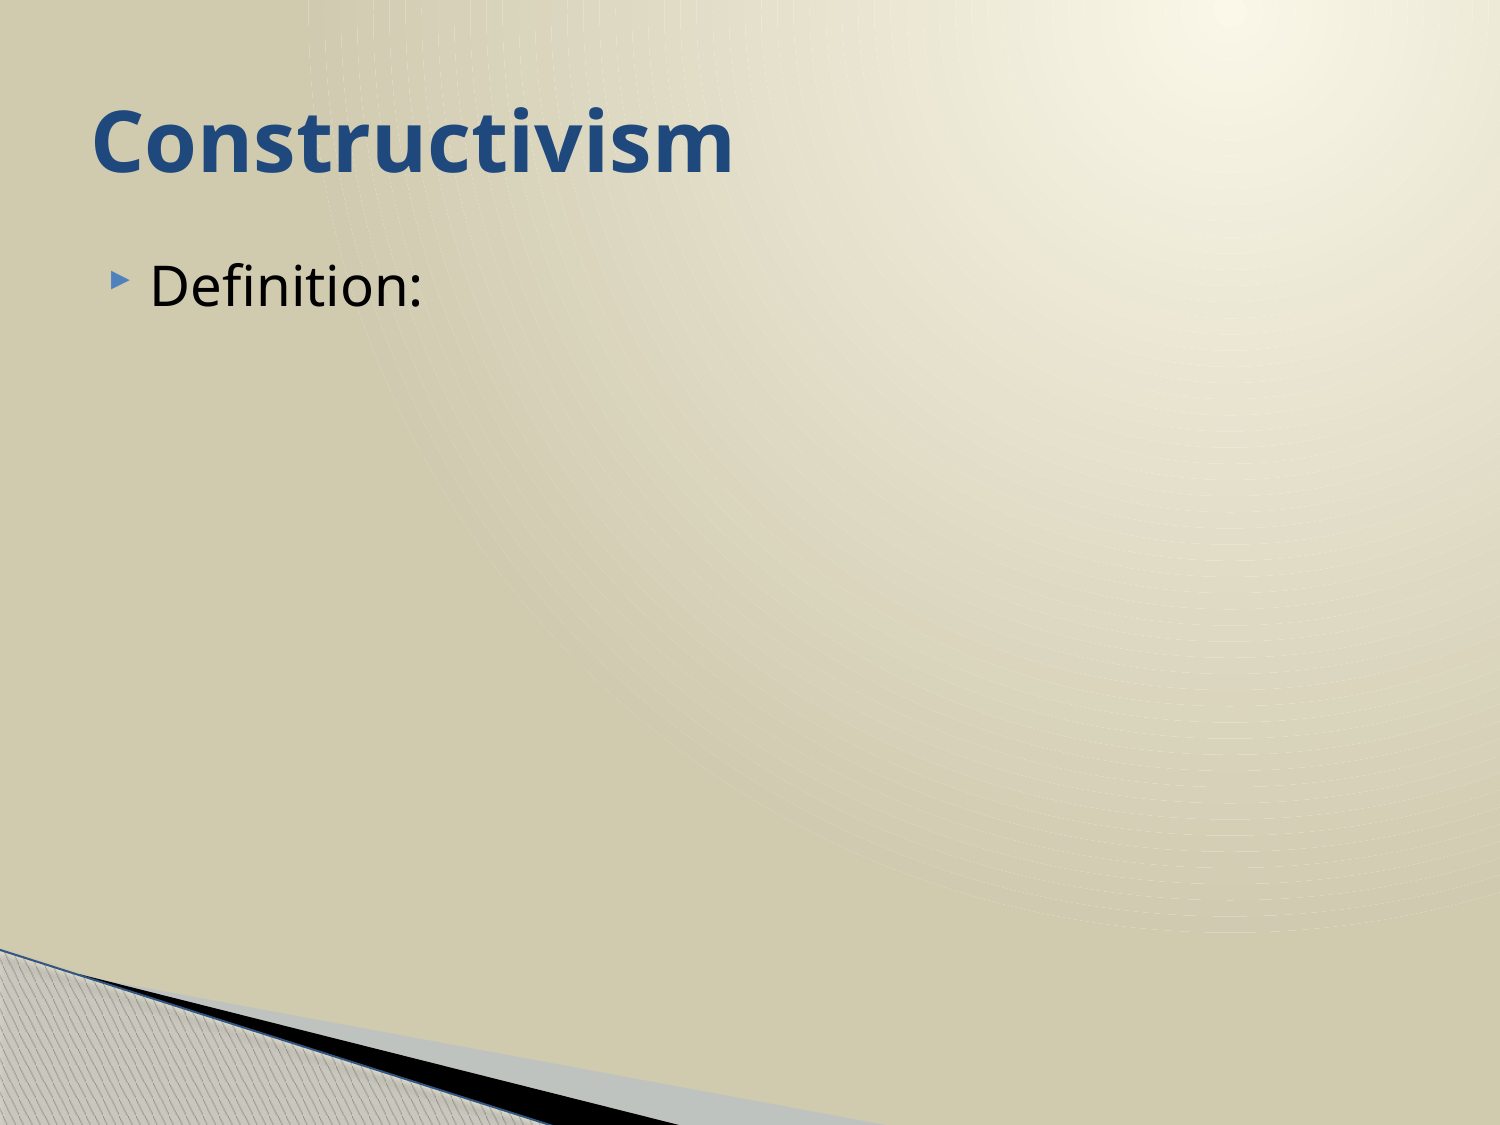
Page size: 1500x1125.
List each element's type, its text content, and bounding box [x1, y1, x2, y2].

title Constructivism [75, 45, 1425, 233]
list Definition: [74, 242, 1426, 986]
